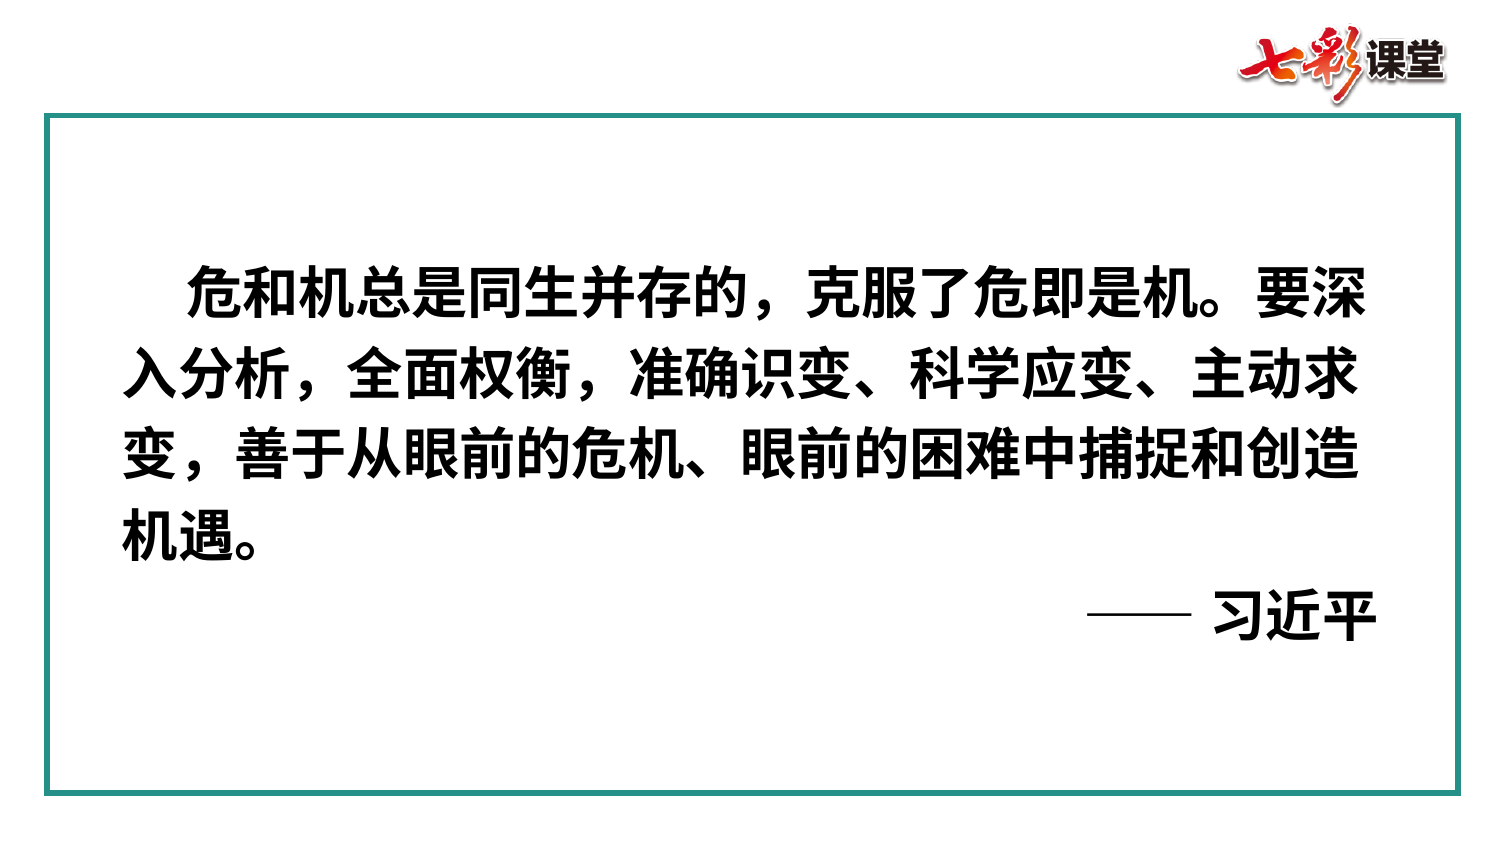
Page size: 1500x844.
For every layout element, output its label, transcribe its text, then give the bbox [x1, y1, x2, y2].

picture [1234, 20, 1451, 108]
text_box 危和机总是同生并存的，克服了危即是机。要深入分析，全面权衡，准确识变、科学应变、主动求变，善于从眼前的危机、眼前的困难中捕捉和创造机遇。 ——习近平 [107, 235, 1394, 656]
